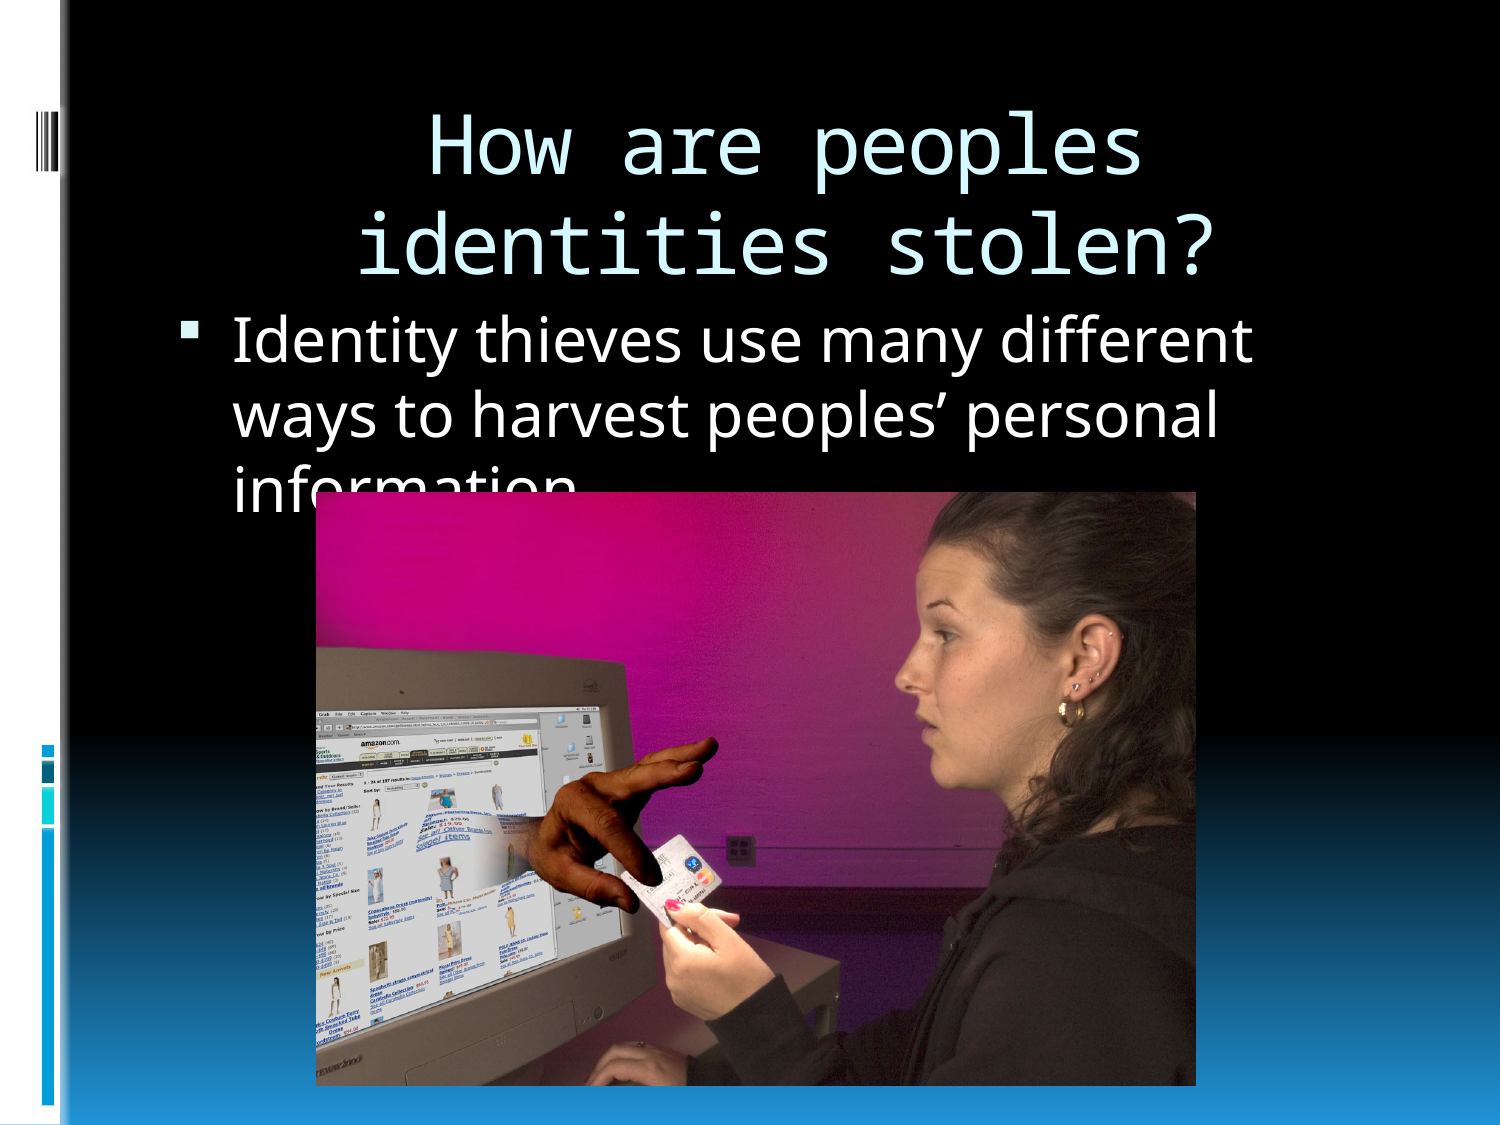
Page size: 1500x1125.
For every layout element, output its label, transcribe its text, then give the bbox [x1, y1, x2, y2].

list Identity thieves use many different ways to harvest peoples’ personal information. [150, 292, 1425, 1043]
picture [315, 491, 1196, 1086]
title How are peoples identities stolen? [150, 83, 1425, 234]
